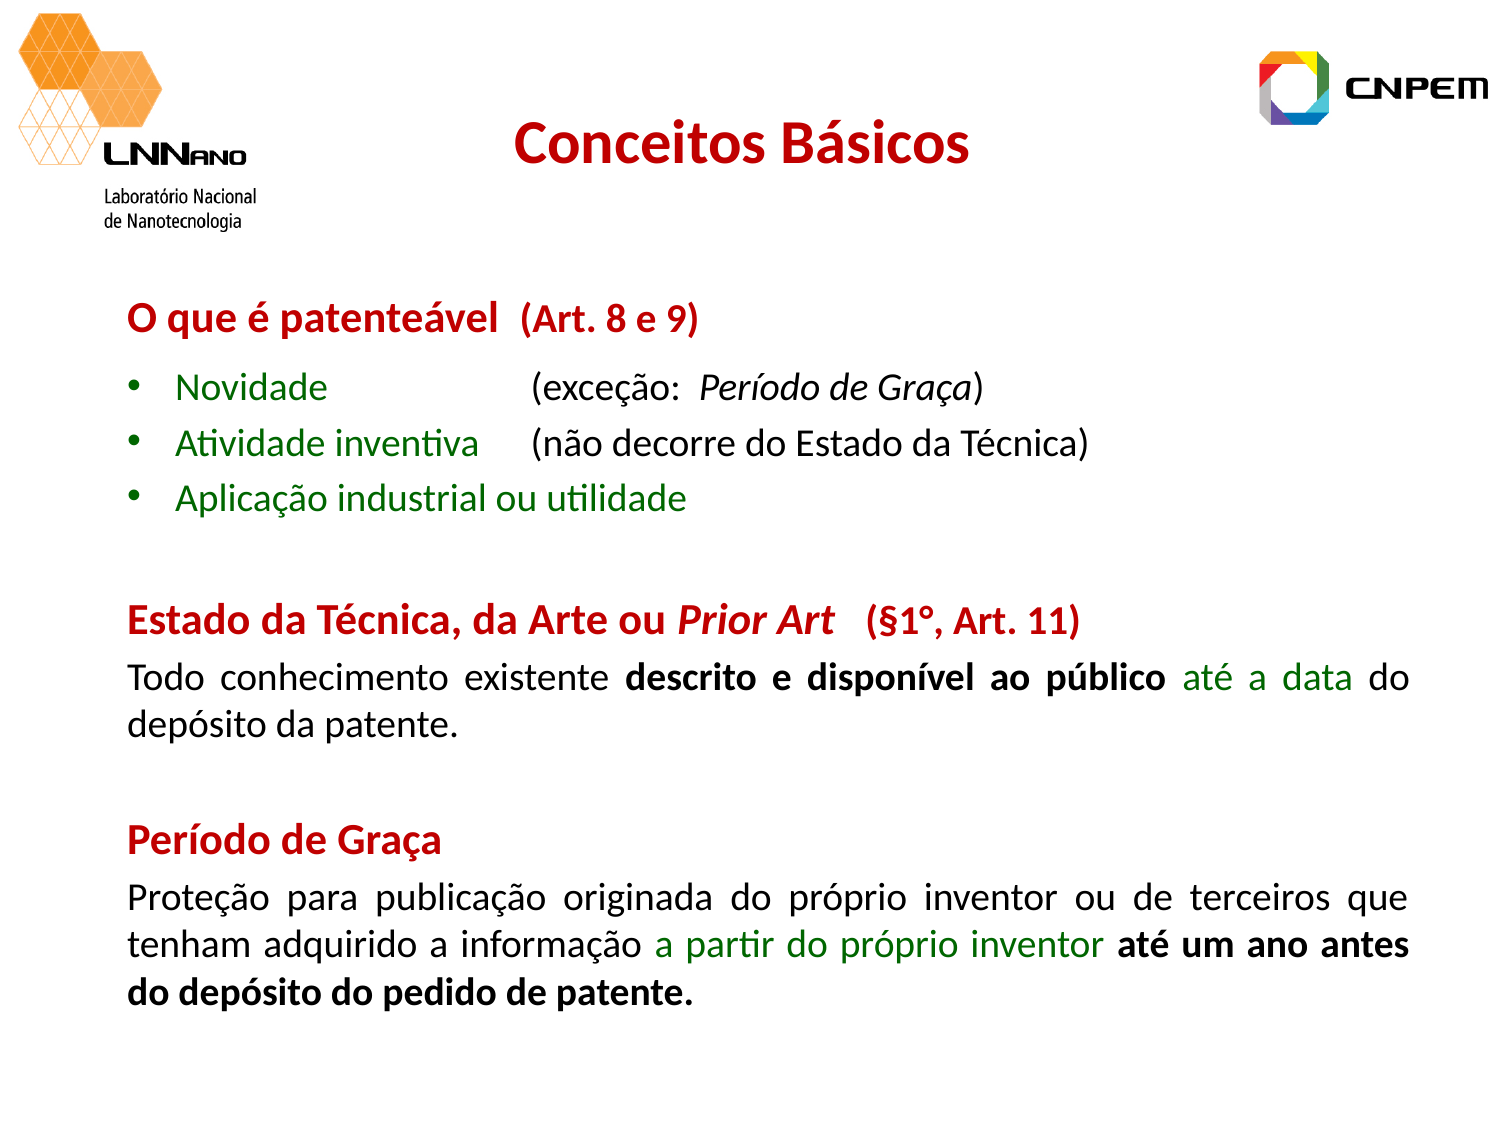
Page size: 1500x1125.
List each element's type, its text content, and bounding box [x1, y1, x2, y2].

title Conceitos Básicos [75, 45, 1425, 233]
picture [0, 11, 1500, 232]
list O que é patenteável (Art. 8 e 9) Novidade (exceção: Período de Graça) Atividade inventiva (não decorre do Estado da Técnica) Aplicação industrial ou utilidade Estado da Técnica, da Arte ou Prior Art (§1°, Art. 11) Todo conhecimento existente descrito e disponível ao público até a data do depósito da patente. Período de Graça Proteção para publicação originada do próprio inventor ou de terceiros que tenham adquirido a informação a partir do próprio inventor até um ano antes do depósito do pedido de patente. [112, 280, 1425, 1024]
